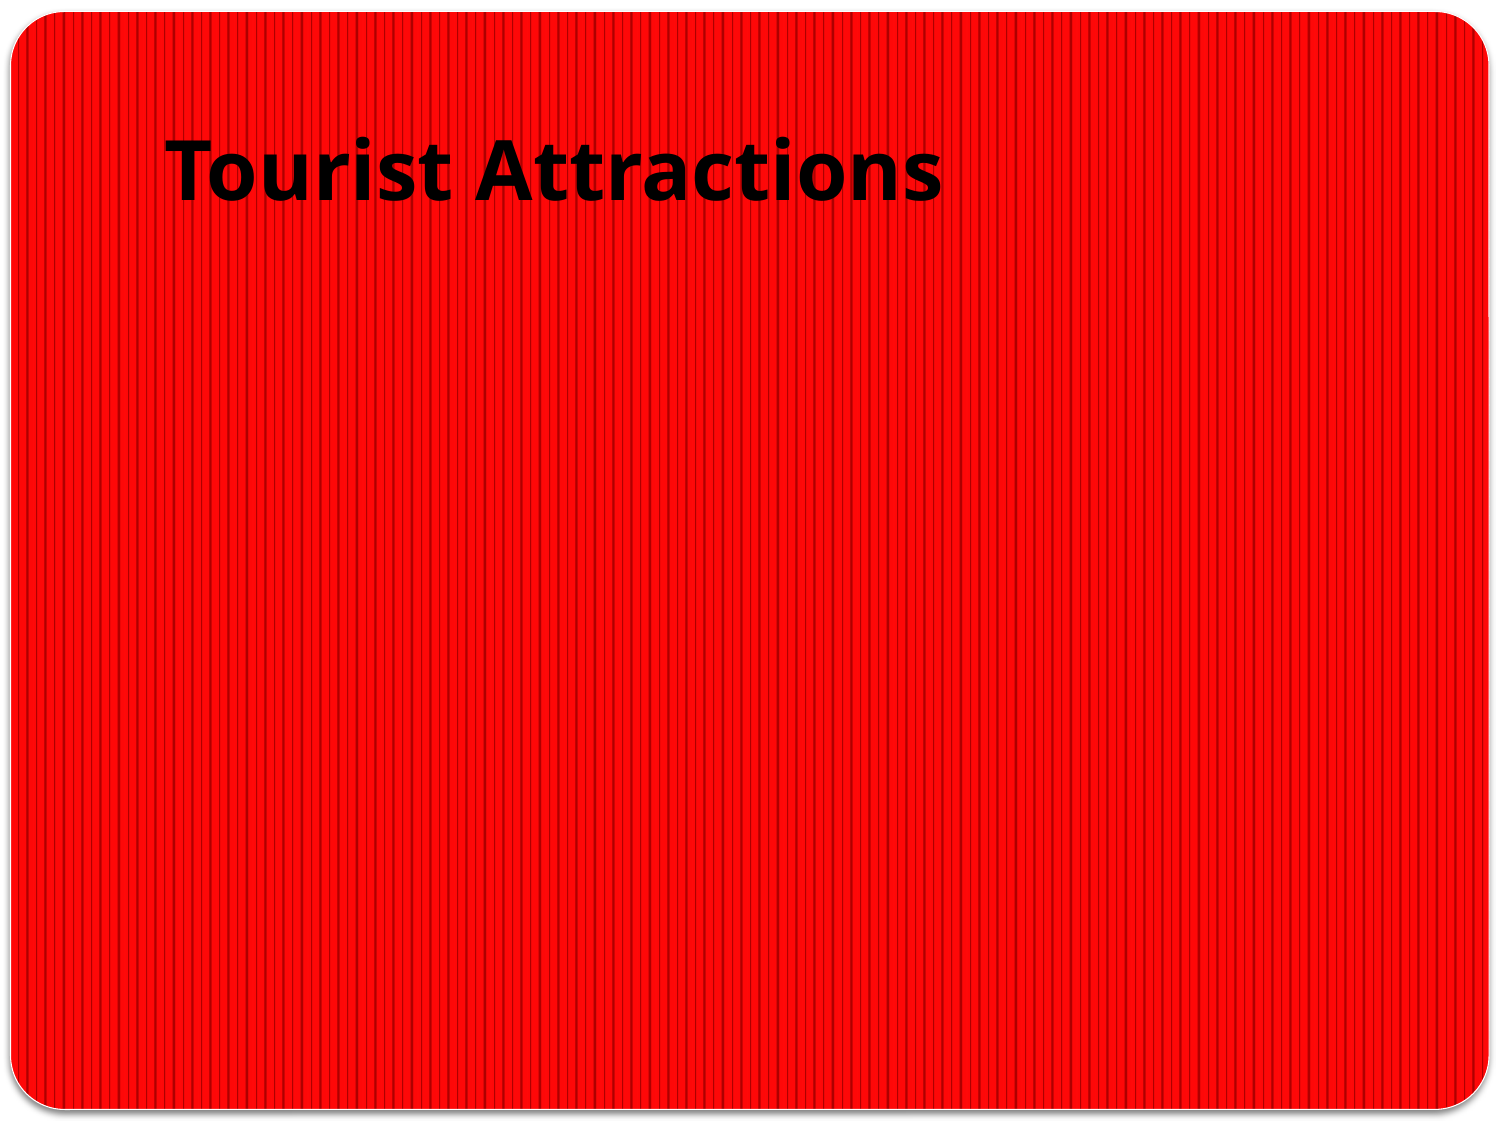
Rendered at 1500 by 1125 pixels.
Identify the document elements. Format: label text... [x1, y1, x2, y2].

title Tourist Attractions [150, 45, 1425, 233]
